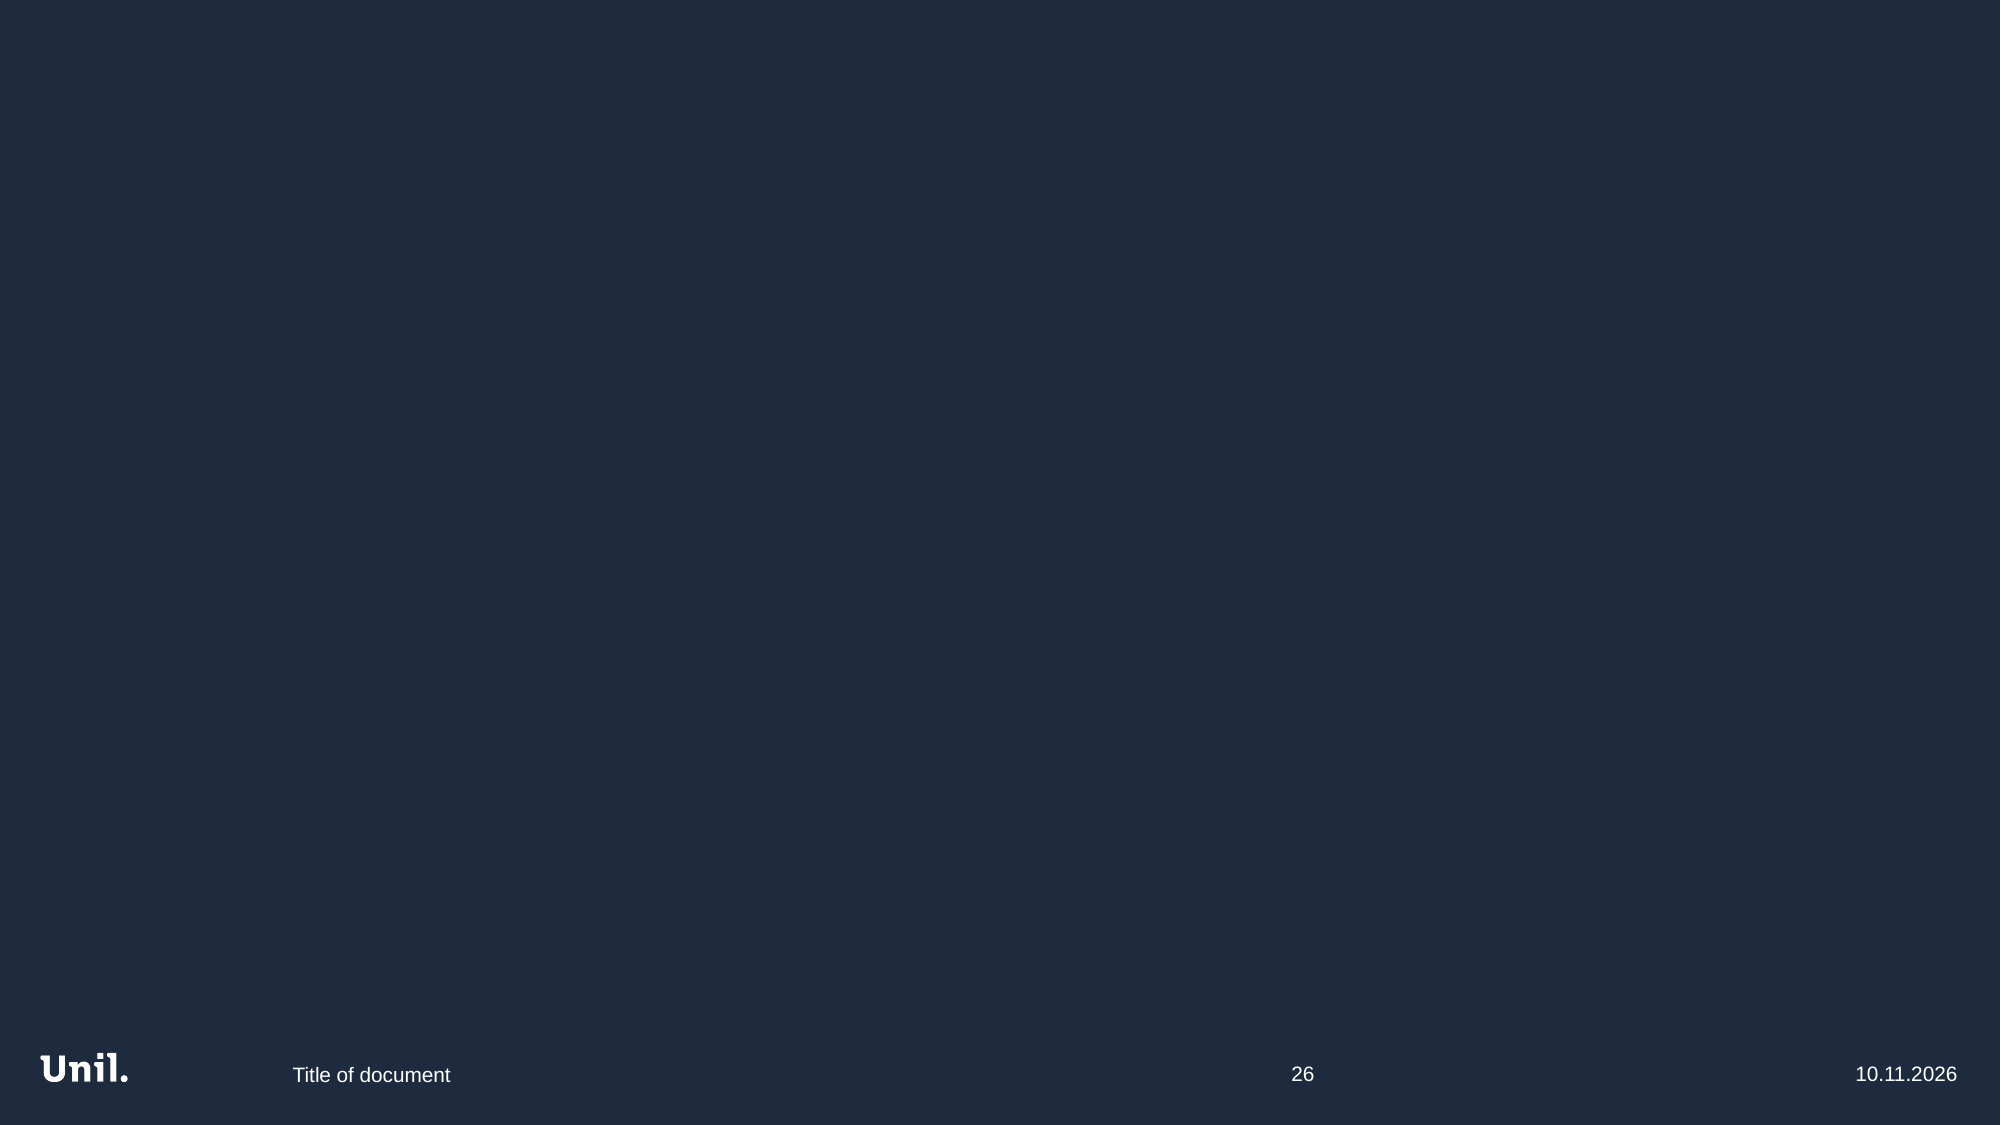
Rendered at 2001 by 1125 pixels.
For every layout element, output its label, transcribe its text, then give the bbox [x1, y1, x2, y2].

picture [27, 1042, 141, 1095]
footer Title of document [292, 1011, 1048, 1087]
slide_number 26 [1250, 1037, 1355, 1086]
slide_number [1789, 1026, 1958, 1086]
